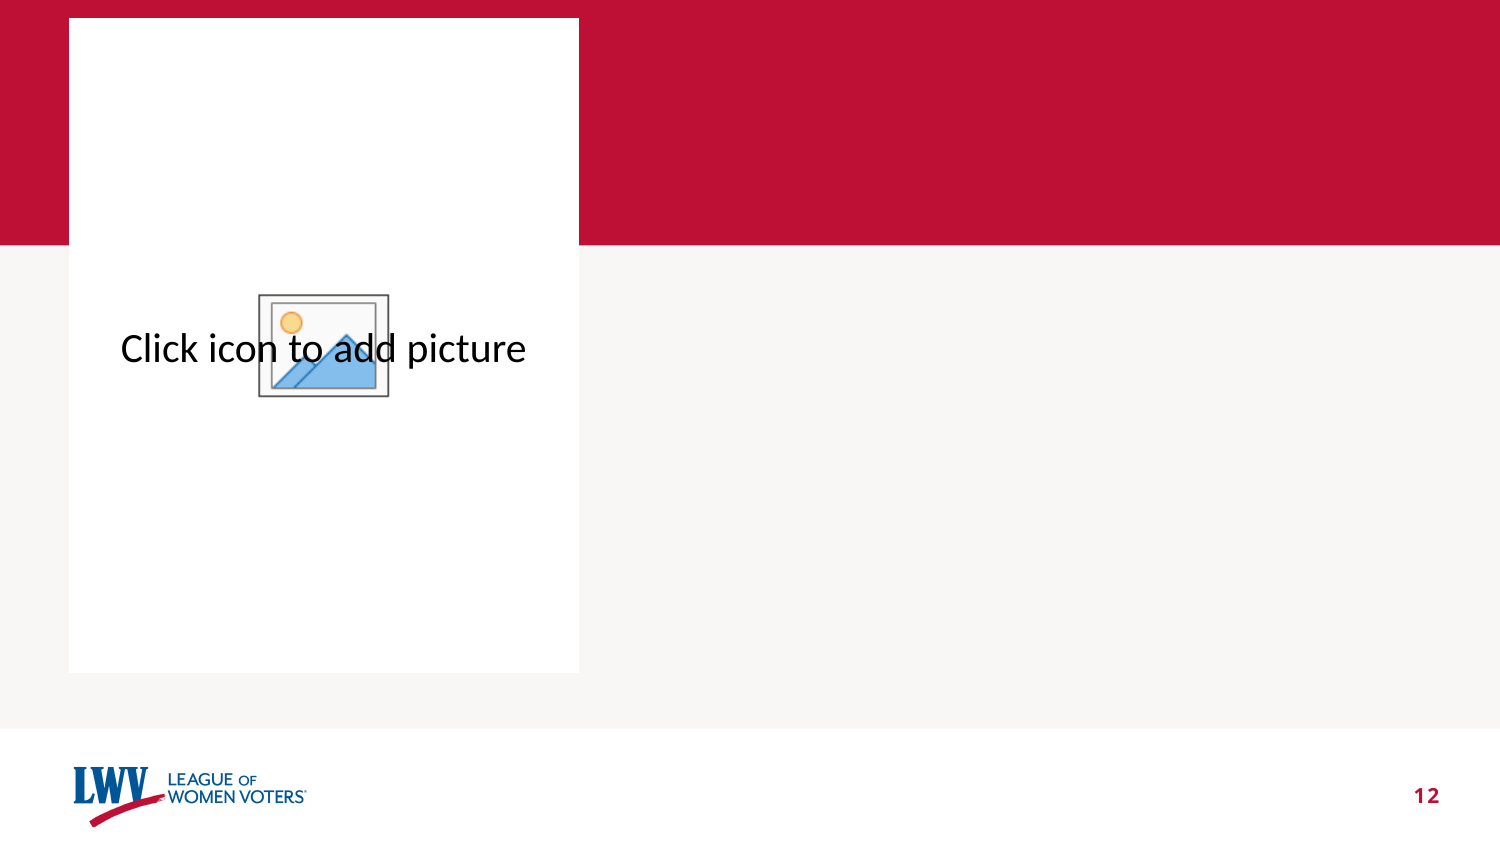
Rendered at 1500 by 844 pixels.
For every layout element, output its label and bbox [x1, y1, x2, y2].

picture [69, 18, 579, 673]
picture [62, 758, 313, 834]
